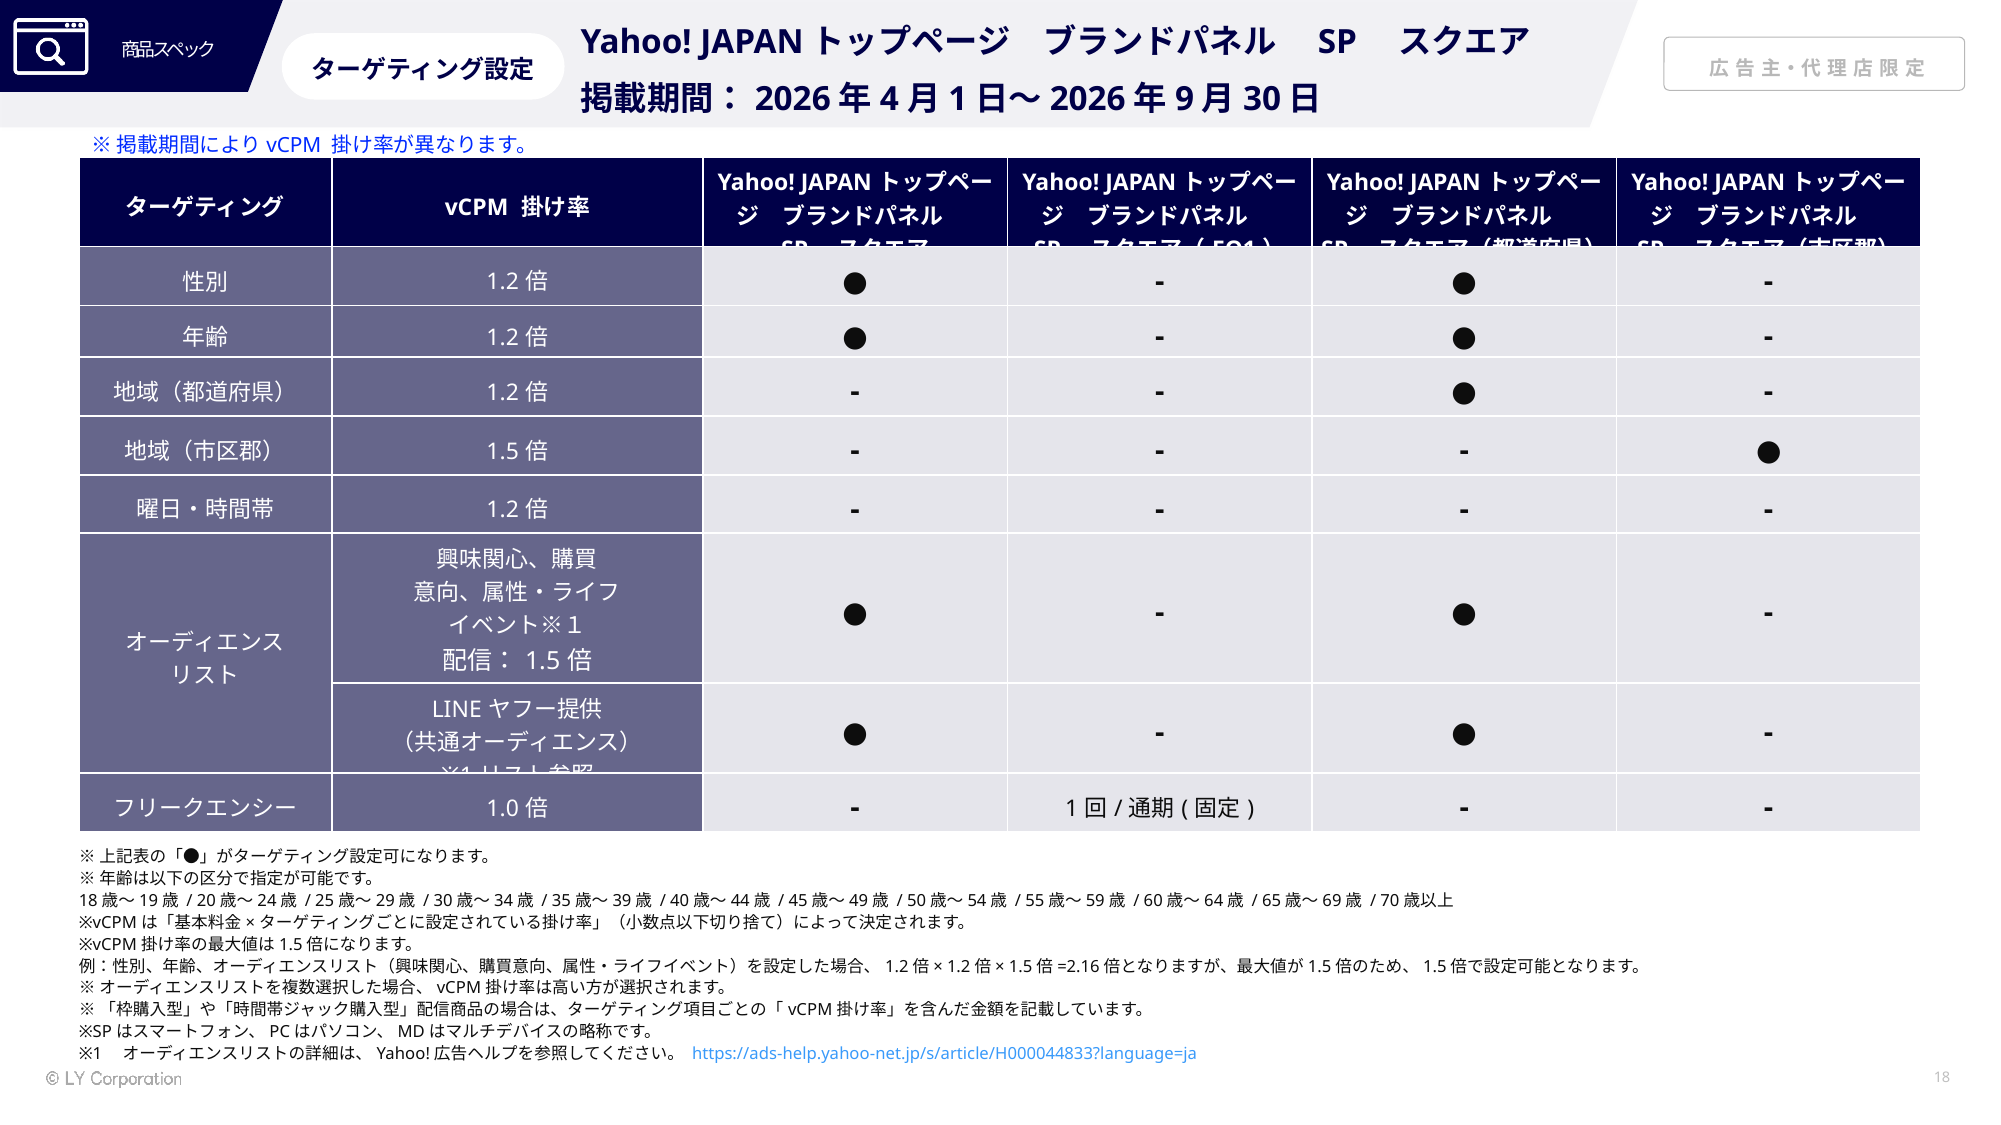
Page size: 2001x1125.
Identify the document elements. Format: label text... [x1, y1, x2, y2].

table_cell - [1617, 476, 1920, 532]
table_cell - [1313, 476, 1616, 532]
table_cell - [1008, 684, 1311, 772]
table_cell ● [1617, 417, 1920, 474]
table_cell オーディエンス リスト [80, 534, 331, 772]
table_cell 1.2倍 [333, 476, 702, 532]
table_cell - [704, 358, 1007, 415]
table_cell 1回/通期(固定) [1008, 774, 1311, 831]
table_cell - [1008, 417, 1311, 474]
table_cell - [1617, 306, 1920, 356]
table_cell 興味関心、購買 意向、属性・ライフ イベント※１ 配信：1.5倍 除外：1.1倍 [333, 534, 702, 682]
text_box ※上記表の「●」がターゲティング設定可になります。 ※年齢は以下の区分で指定が可能です。 18歳～19歳 / 20歳～24歳 / 25歳～29歳 / 30歳～34歳 / 35歳～39歳 / 40歳～44歳 / 45歳～49歳 / 50歳～54歳 / 55歳～59歳 / 60歳～64歳 / 65歳～69歳 / 70歳以上 ※vCPMは「基本料金×ターゲティングごとに設定されている掛け率」（小数点以下切り捨て）によって決定されます。 ※vCPM掛け率の最大値は1.5倍になります。 例：性別、年齢、オーディエンスリスト（興味関心、購買意向、属性・ライフイベント）を設定した場合、1.2倍× 1.2倍× 1.5倍=2.16倍となりますが、最大値が1.5倍のため、1.5倍で設定可能となります。 ※オーディエンスリストを複数選択した場合、vCPM掛け率は高い方が選択されます。 ※「枠購入型」や「時間帯ジャック購入型」配信商品の場合は、ターゲティング項目ごとの「vCPM掛け率」を含んだ金額を記載しています。 ※SPはスマートフォン、PCはパソコン、MDはマルチデバイスの略称です。 ※1 オーディエンスリストの詳細は、Yahoo!広告ヘルプを参照してください。 https://ads-help.yahoo-net.jp/s/article/H000044833?language=ja [78, 836, 1922, 1074]
table_cell ● [1313, 358, 1616, 415]
table_cell - [1313, 774, 1616, 831]
table_header vCPM 掛け率 [333, 158, 702, 246]
picture [46, 1071, 181, 1088]
table_cell - [1617, 358, 1920, 415]
table_cell LINEヤフー提供 （共通オーディエンス） ※1リスト参照 [333, 684, 702, 772]
table_cell ● [1313, 247, 1616, 305]
table_cell 1.2倍 [333, 247, 702, 305]
table_cell - [1008, 247, 1311, 305]
table_cell 地域（市区郡） [80, 417, 331, 474]
table_cell ● [1313, 534, 1616, 682]
table_header Yahoo! JAPANトップページ ブランドパネル SP スクエア [704, 158, 1007, 246]
list Yahoo! JAPANトップページ ブランドパネル SP スクエア 掲載期間：2026年4月1日～2026年9月30日 [580, 23, 1568, 119]
table_cell ● [1313, 684, 1616, 772]
table_cell 曜日・時間帯 [80, 476, 331, 532]
table_cell ● [704, 534, 1007, 682]
table_cell - [1008, 476, 1311, 532]
table_cell - [1617, 684, 1920, 772]
table_cell ● [704, 684, 1007, 772]
table_cell フリークエンシー [80, 774, 331, 831]
table_cell ● [704, 247, 1007, 305]
table_cell - [1008, 358, 1311, 415]
table_cell - [704, 476, 1007, 532]
table_cell 1.0倍 [333, 774, 702, 831]
table_cell - [1008, 306, 1311, 356]
table_cell 年齢 [80, 306, 331, 356]
table_cell - [704, 417, 1007, 474]
text_box ※掲載期間によりvCPM 掛け率が異なります。 [91, 131, 1012, 157]
table_cell ● [1313, 306, 1616, 356]
table_cell 1.5倍 [333, 417, 702, 474]
table_cell 1.2倍 [333, 358, 702, 415]
table_cell - [1313, 417, 1616, 474]
table_header Yahoo! JAPANトップページ ブランドパネル SP スクエア（市区郡） [1617, 158, 1920, 246]
table_cell 1.2倍 [333, 306, 702, 356]
table_cell - [1617, 247, 1920, 305]
table_header Yahoo! JAPANトップページ ブランドパネル SP スクエア（FQ1） [1008, 158, 1311, 246]
table_cell - [1008, 534, 1311, 682]
table_cell - [1617, 534, 1920, 682]
table_cell 地域（都道府県） [80, 358, 331, 415]
table_cell - [704, 774, 1007, 831]
table_cell ● [704, 306, 1007, 356]
table_header ターゲティング [80, 158, 331, 246]
table_cell - [1617, 774, 1920, 831]
text_box 商品スペック [97, 13, 240, 81]
table_header Yahoo! JAPANトップページ ブランドパネル SP スクエア（都道府県） [1313, 158, 1616, 246]
picture [9, 5, 92, 87]
text_box ターゲティング設定 [280, 32, 566, 101]
table_cell 性別 [80, 247, 331, 305]
